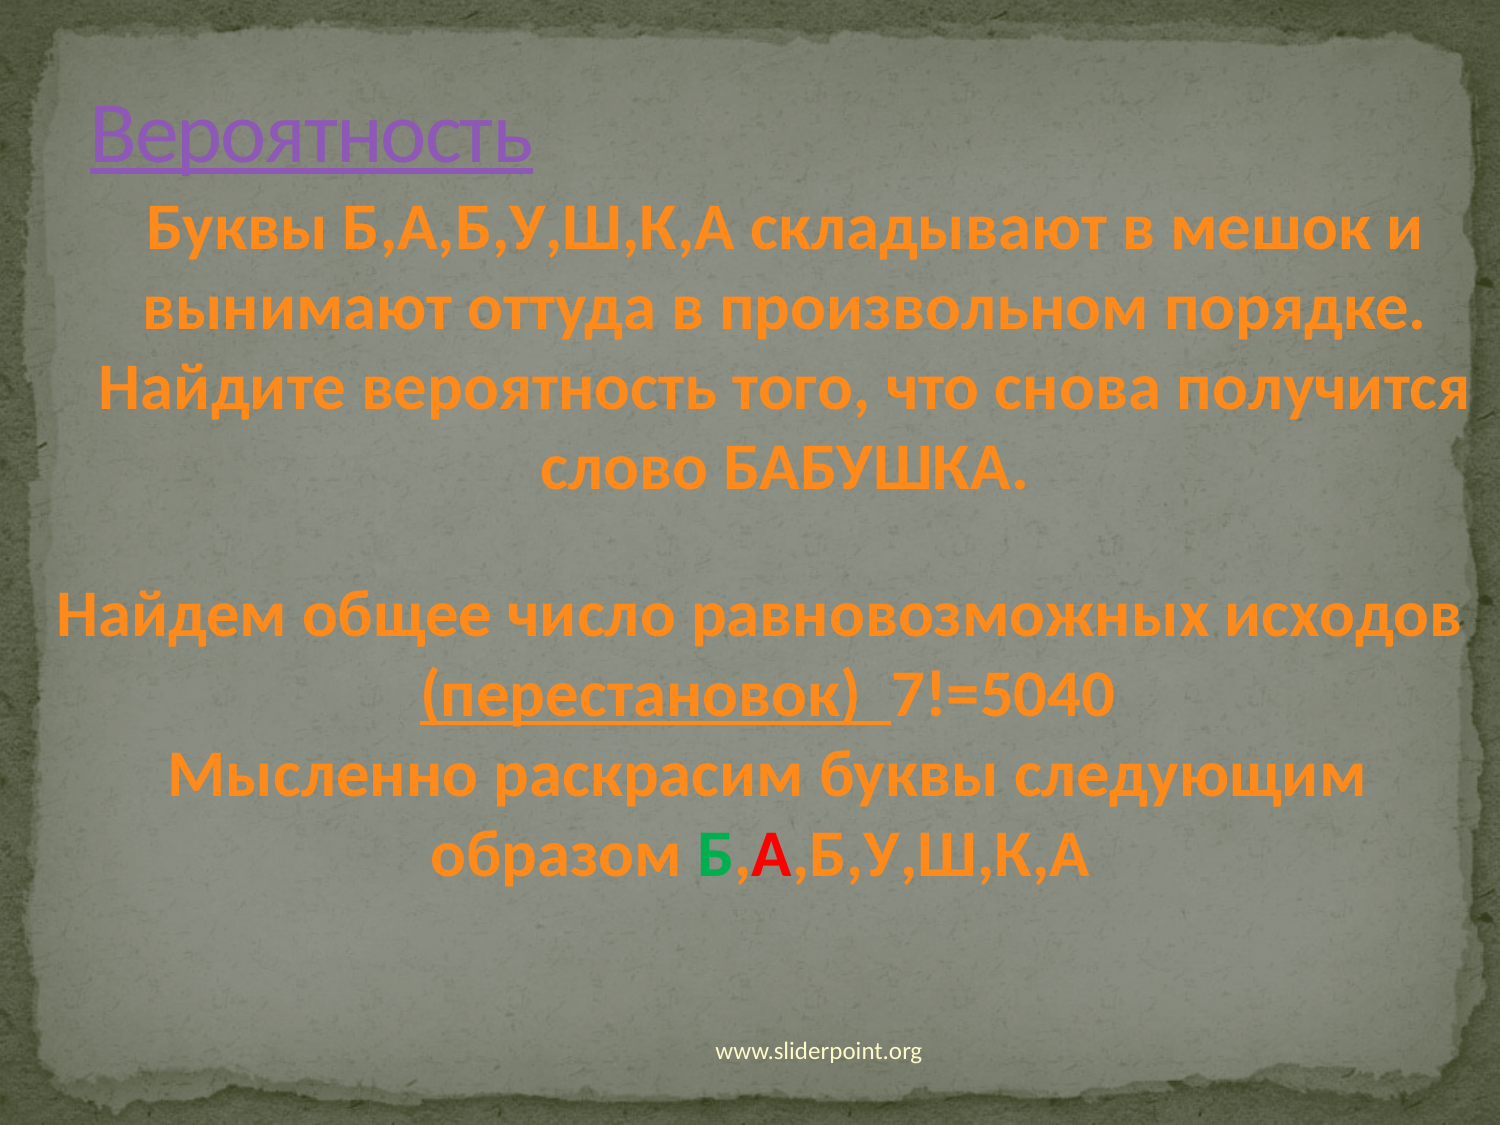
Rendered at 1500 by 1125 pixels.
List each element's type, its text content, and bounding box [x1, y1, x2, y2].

text_box Найдем общее число равновозможных исходов (перестановок) 7!=5040 Мысленно раскрасим буквы следующим образом Б,А,Б,У,Ш,К,А [35, 562, 1500, 898]
text_box Буквы Б,А,Б,У,Ш,К,А складывают в мешок и вынимают оттуда в произвольном порядке. Найдите вероятность того, что снова получится слово БАБУШКА. [35, 175, 1500, 562]
title Вероятность [74, 24, 1425, 175]
footer www.sliderpoint.org [350, 1017, 938, 1081]
